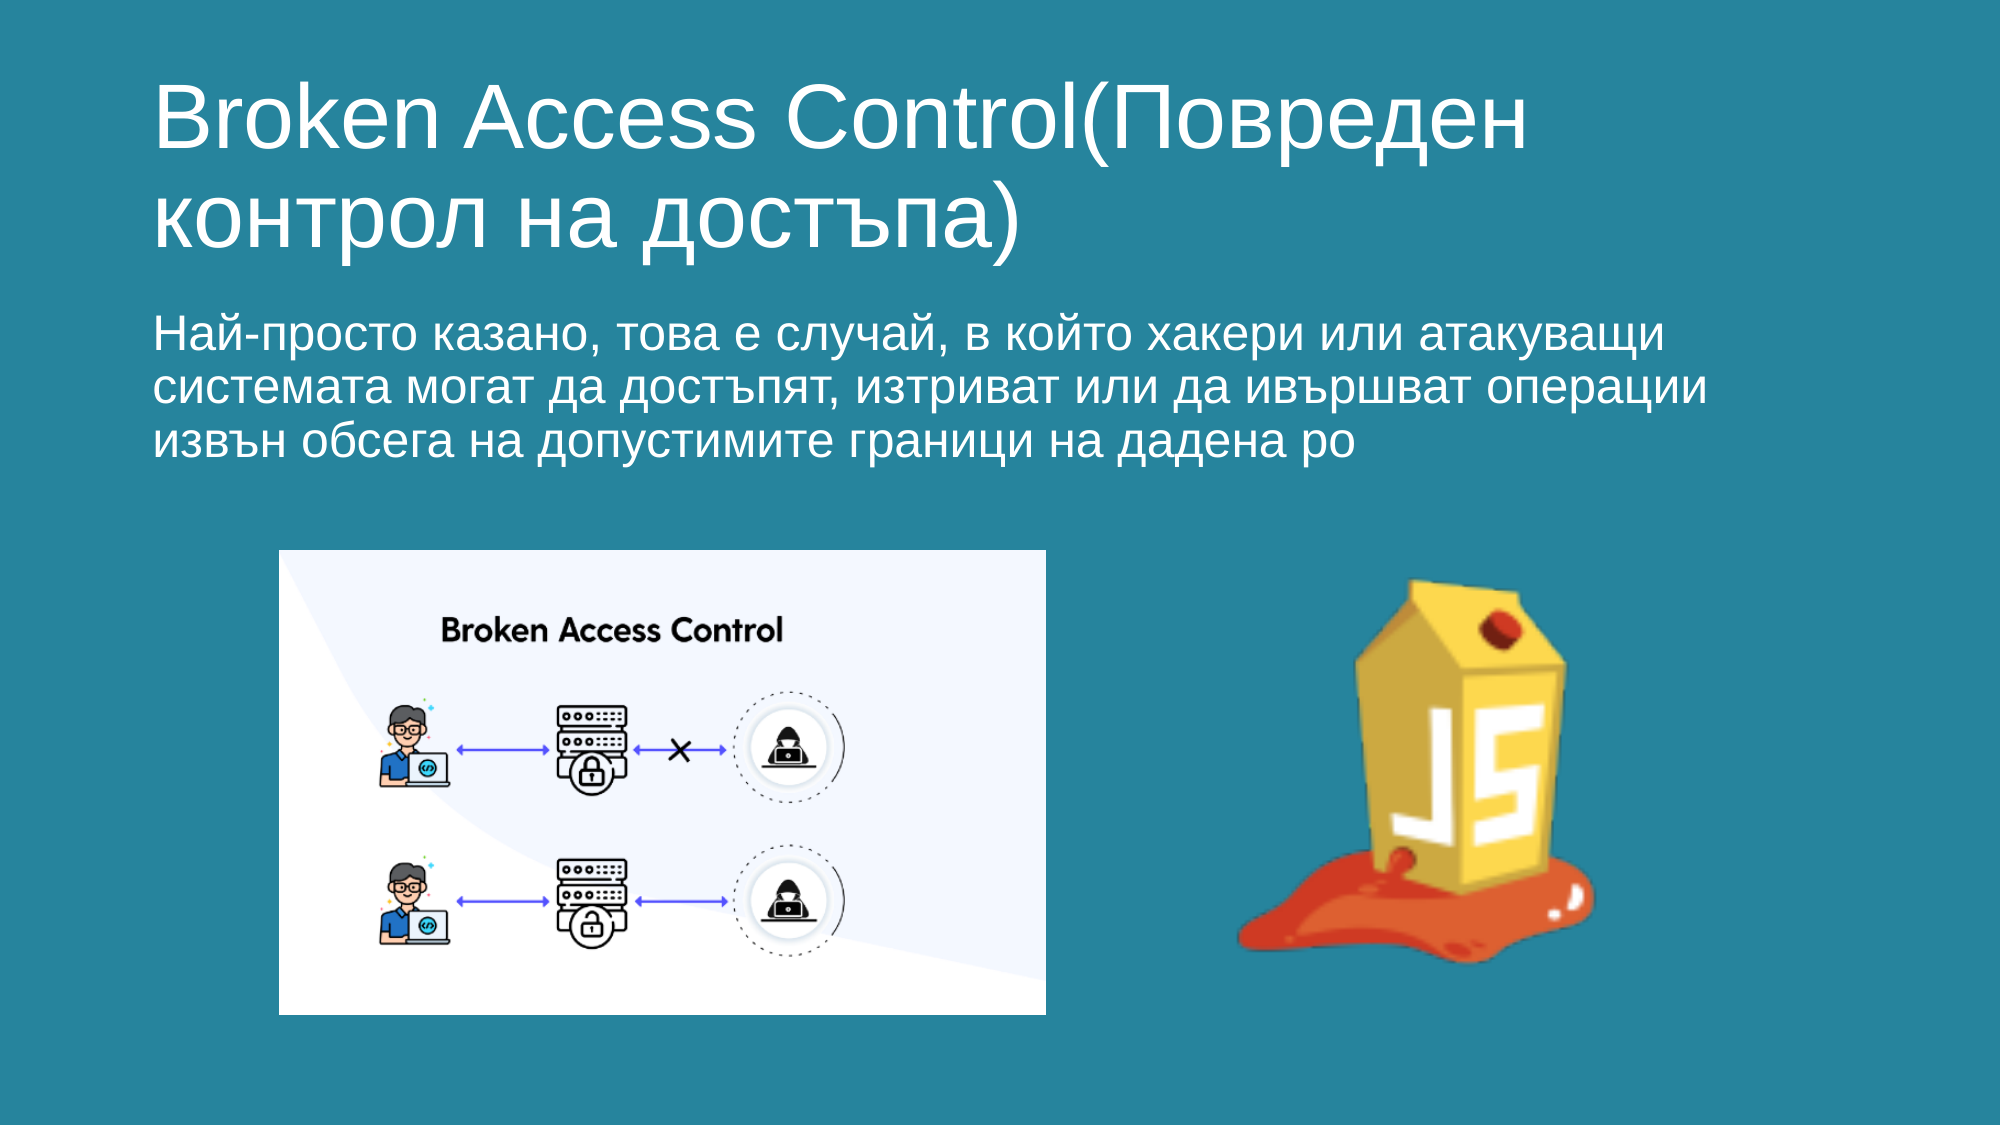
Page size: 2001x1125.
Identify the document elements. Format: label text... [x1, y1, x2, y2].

text_box Broken Access Control(Повреден контрол на достъпа) [137, 59, 1863, 277]
picture [1224, 550, 1612, 997]
text_box Най-просто казано, това е случай, в който хакери или атакуващи системата могат да достъпят, изтриват или да ивършват операции извън обсега на допустимите граници на дадена ро [137, 299, 1863, 1014]
picture [279, 550, 1046, 1015]
